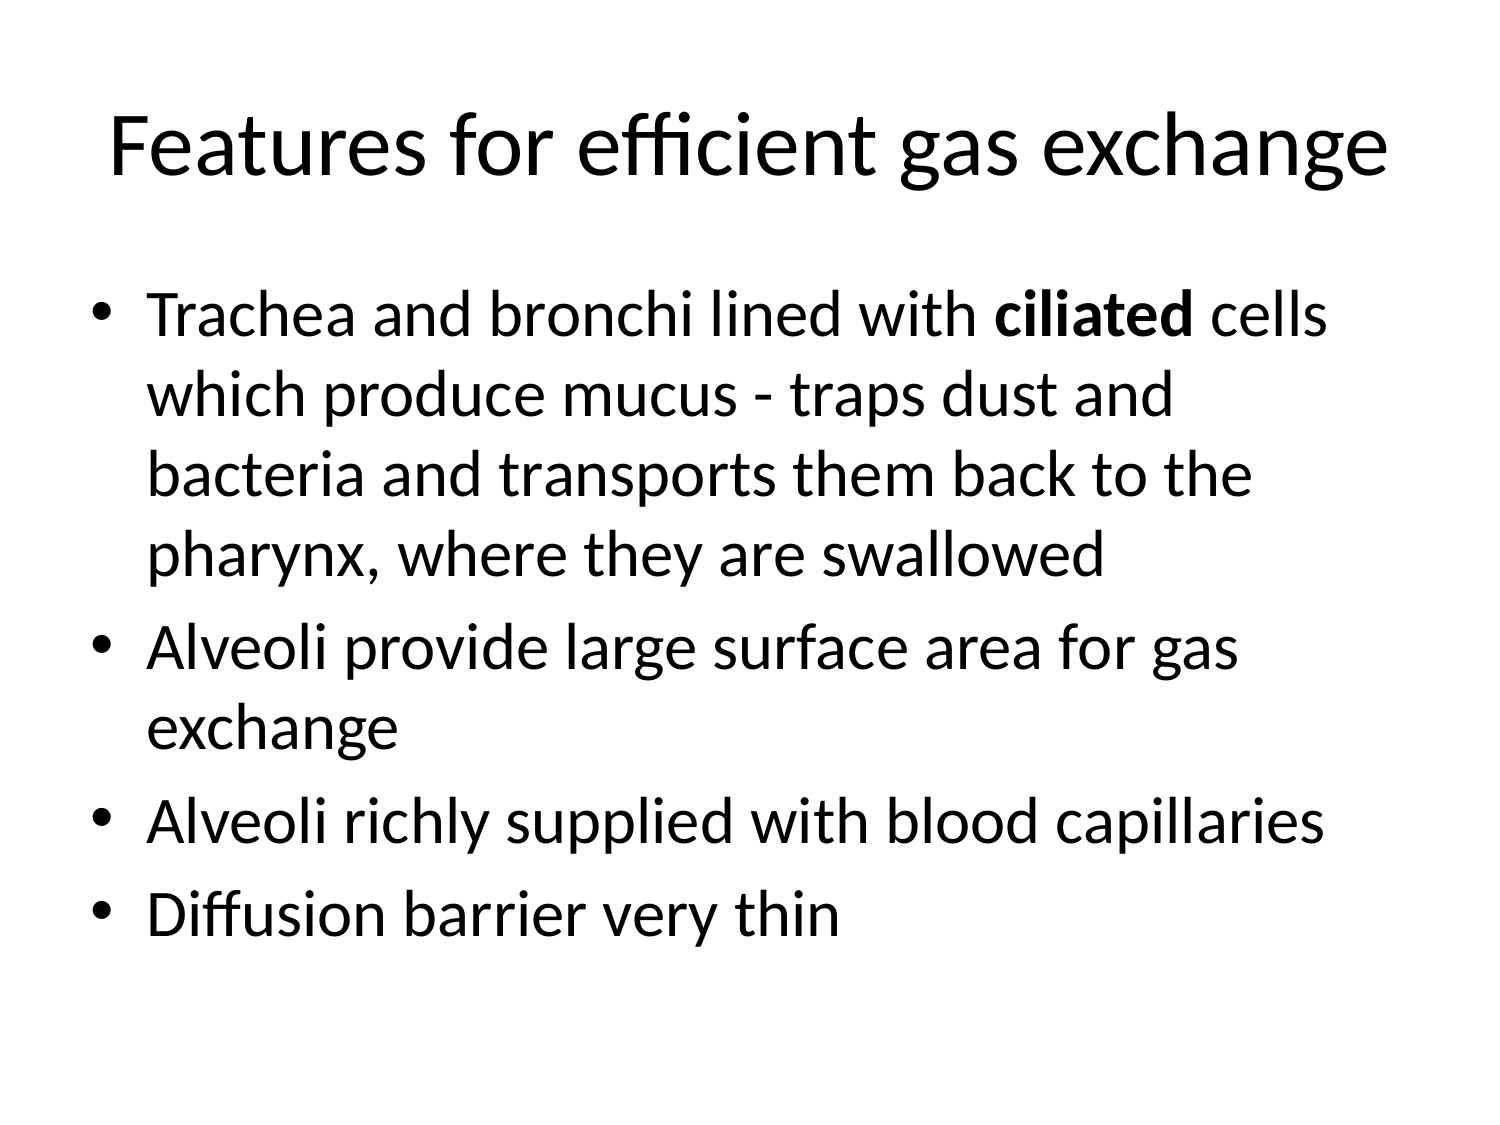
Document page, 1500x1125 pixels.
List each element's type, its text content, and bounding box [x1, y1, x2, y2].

list Trachea and bronchi lined with ciliated cells which produce mucus - traps dust and bacteria and transports them back to the pharynx, where they are swallowed Alveoli provide large surface area for gas exchange Alveoli richly supplied with blood capillaries Diffusion barrier very thin [75, 262, 1425, 1005]
title Features for efficient gas exchange [75, 45, 1425, 233]
